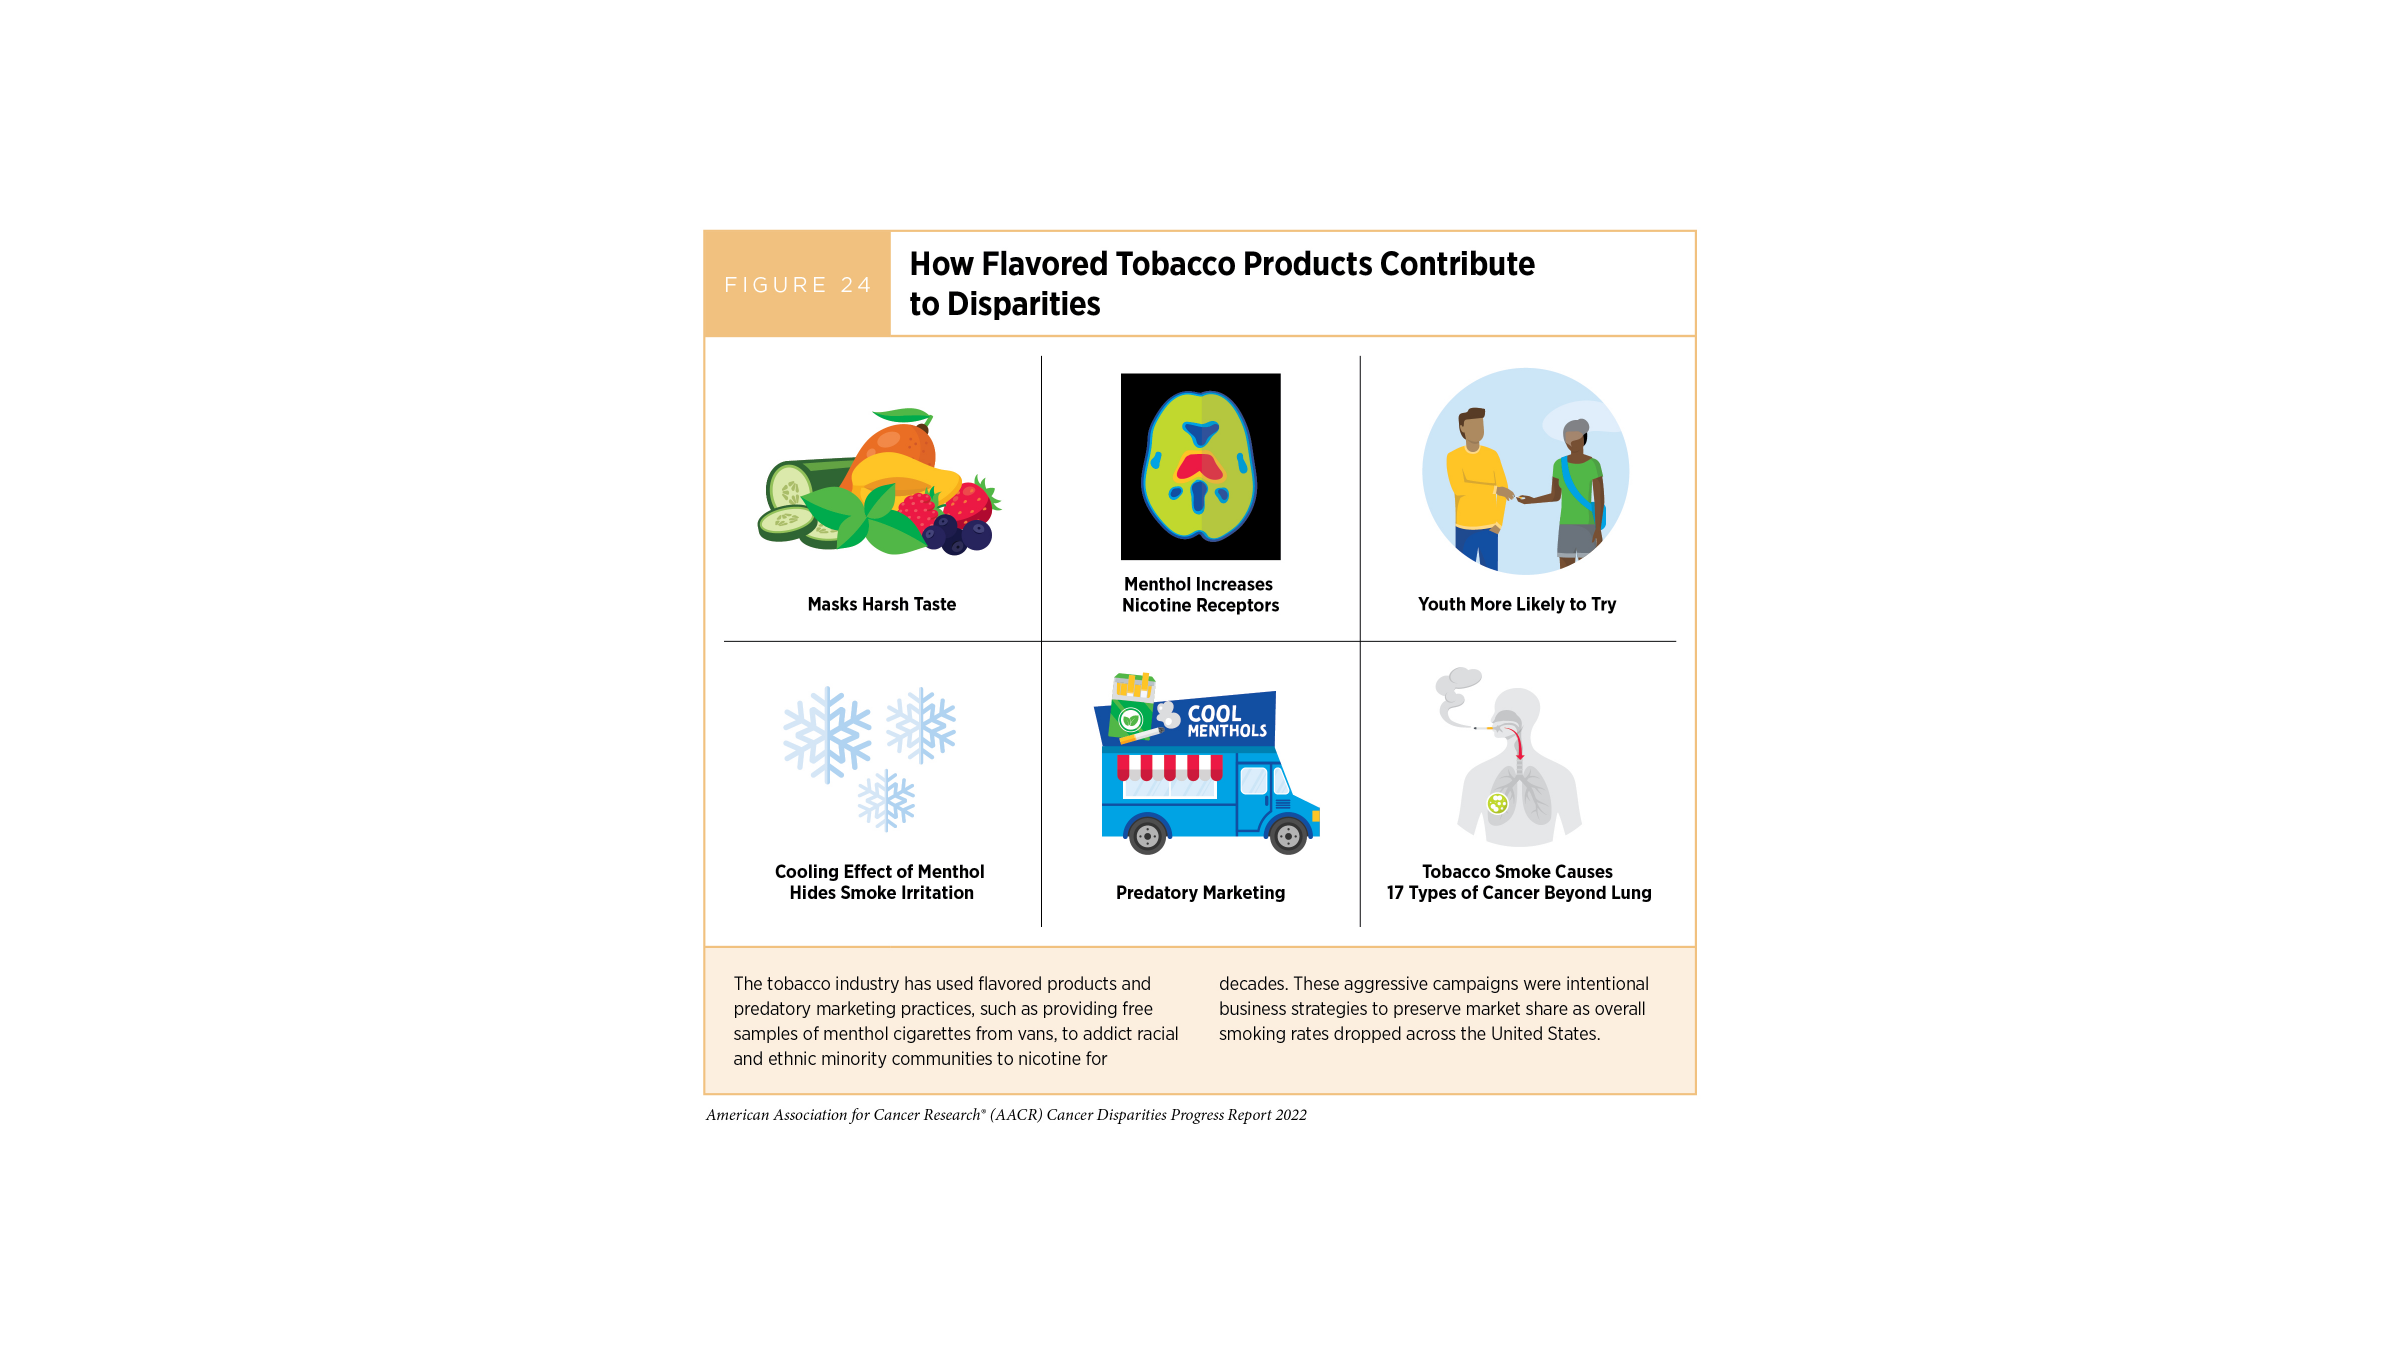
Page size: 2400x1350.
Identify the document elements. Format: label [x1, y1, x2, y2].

picture [684, 211, 1716, 1139]
